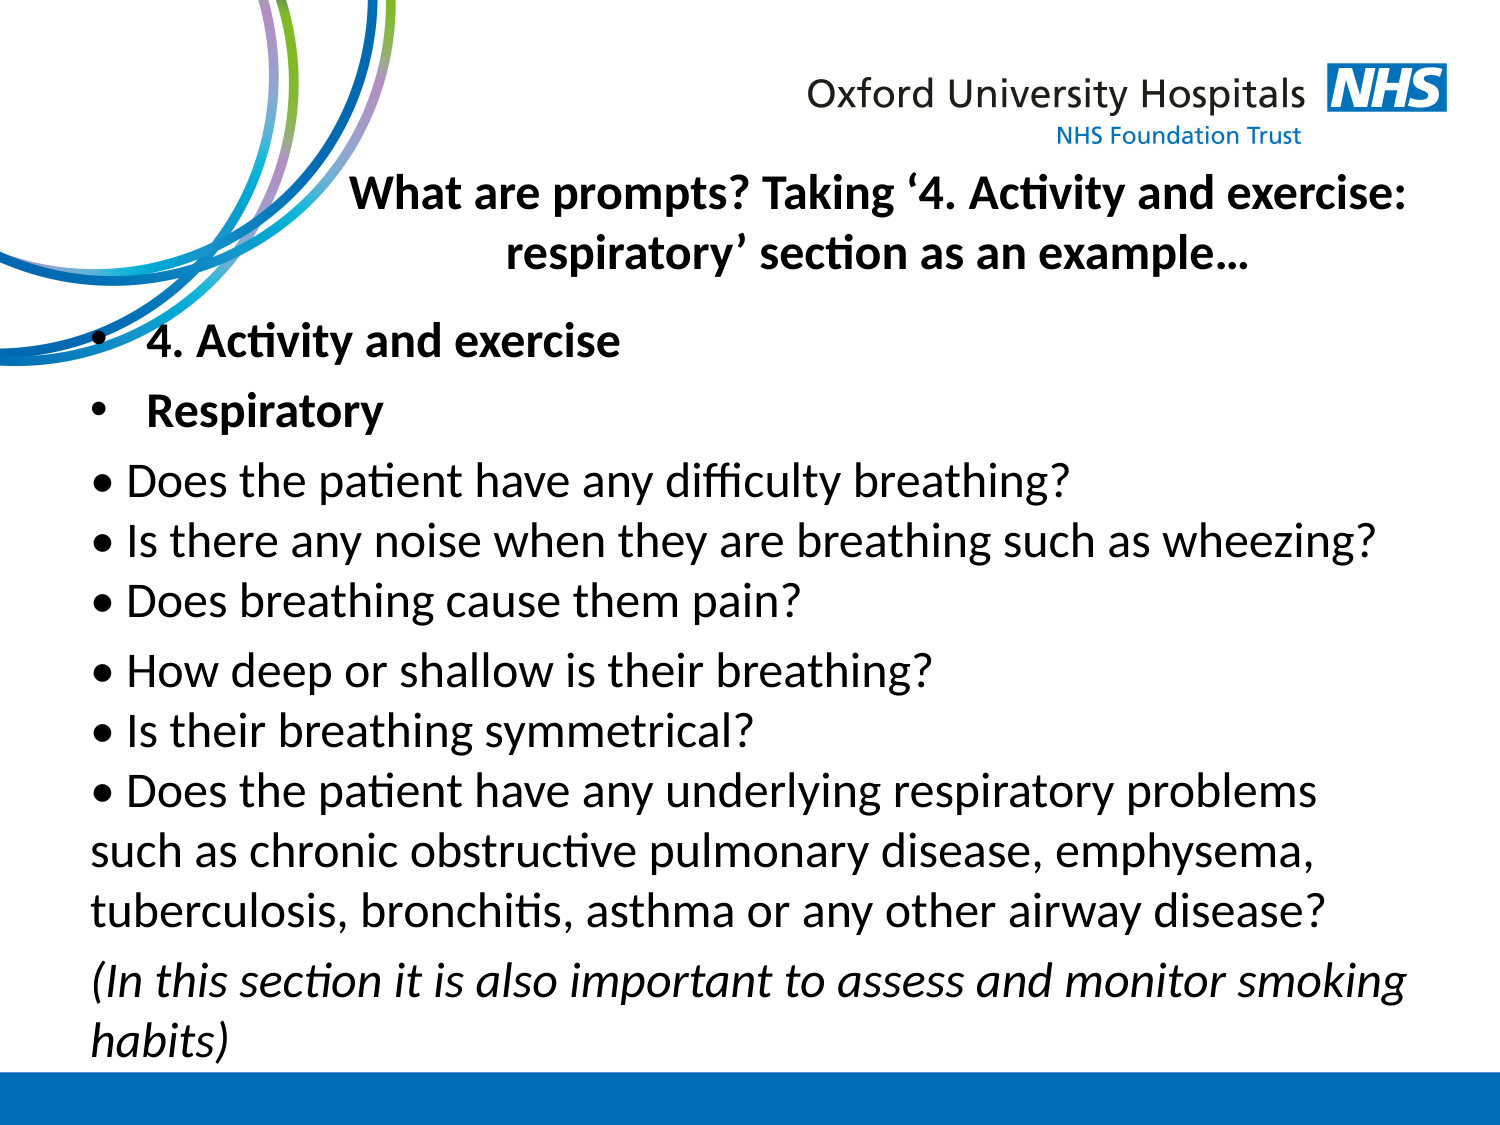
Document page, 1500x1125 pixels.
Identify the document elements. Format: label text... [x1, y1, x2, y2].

title What are prompts? Taking ‘4. Activity and exercise: respiratory’ section as an example… [331, 151, 1425, 289]
list 4. Activity and exercise Respiratory • Does the patient have any difficulty breathing? • Is there any noise when they are breathing such as wheezing? • Does breathing cause them pain? • How deep or shallow is their breathing? • Is their breathing symmetrical? • Does the patient have any underlying respiratory problems such as chronic obstructive pulmonary disease, emphysema, tuberculosis, bronchitis, asthma or any other airway disease? (In this section it is also important to assess and monitor smoking habits) [75, 300, 1425, 1005]
picture [0, 0, 1500, 1125]
